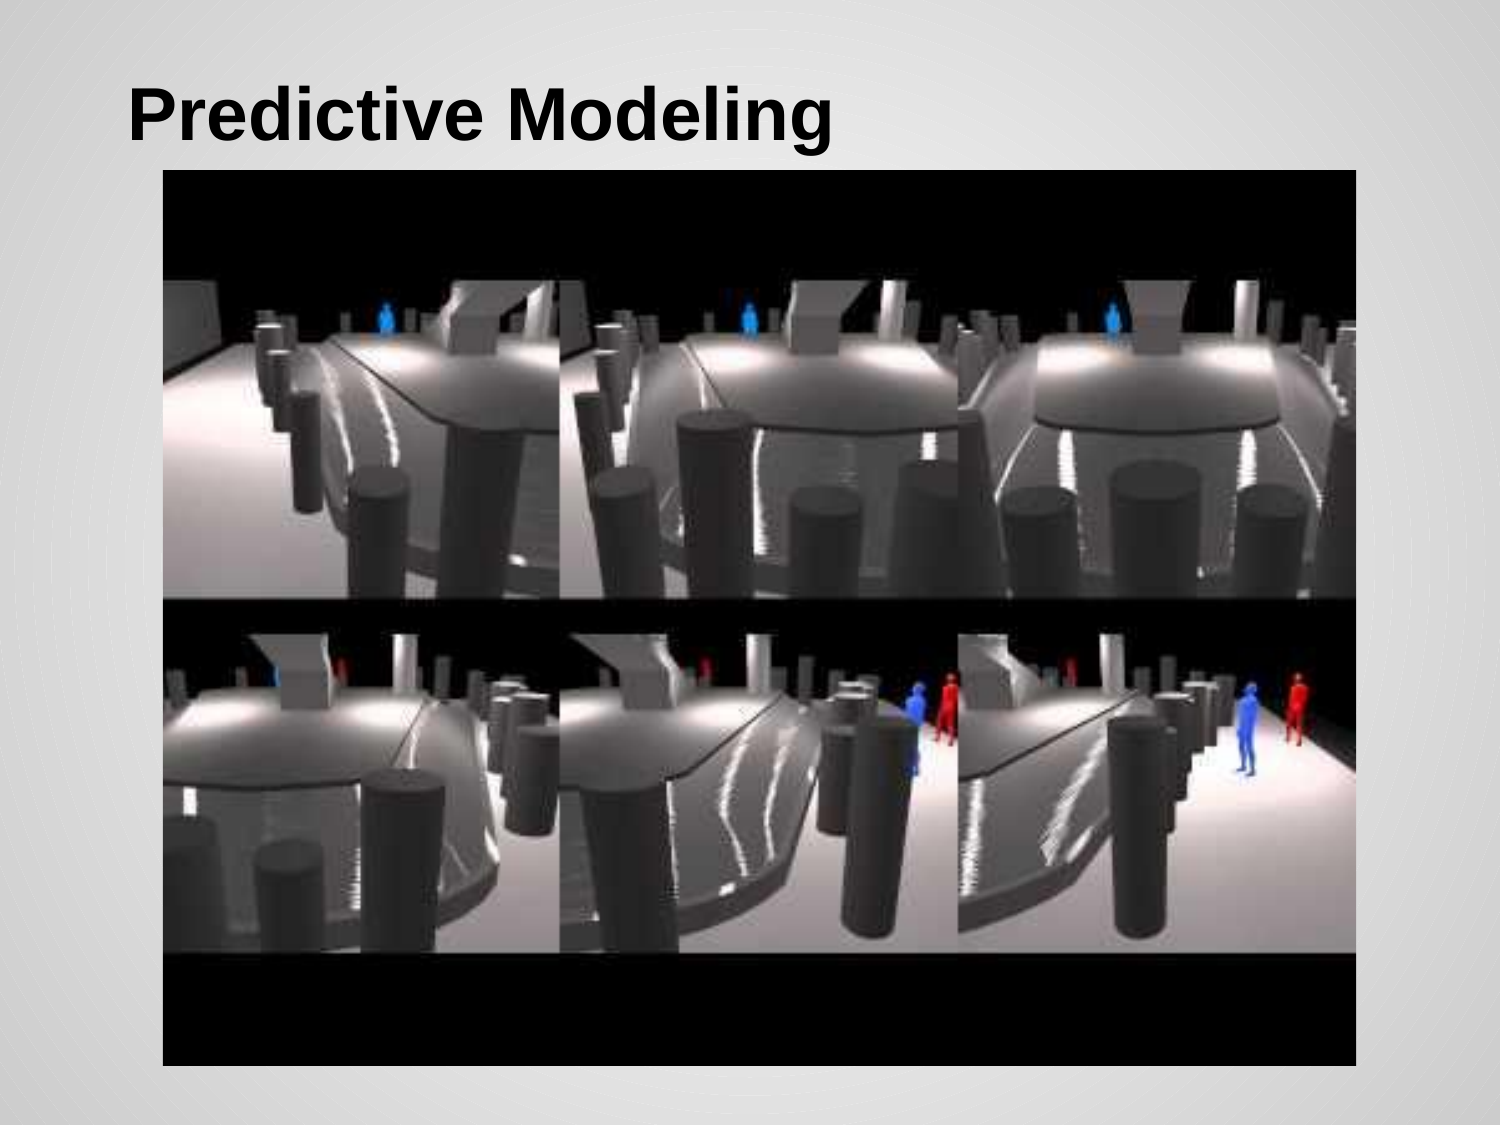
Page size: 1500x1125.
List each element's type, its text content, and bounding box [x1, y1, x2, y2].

title Predictive Modeling [75, 0, 1425, 171]
text_box [162, 170, 1357, 1066]
